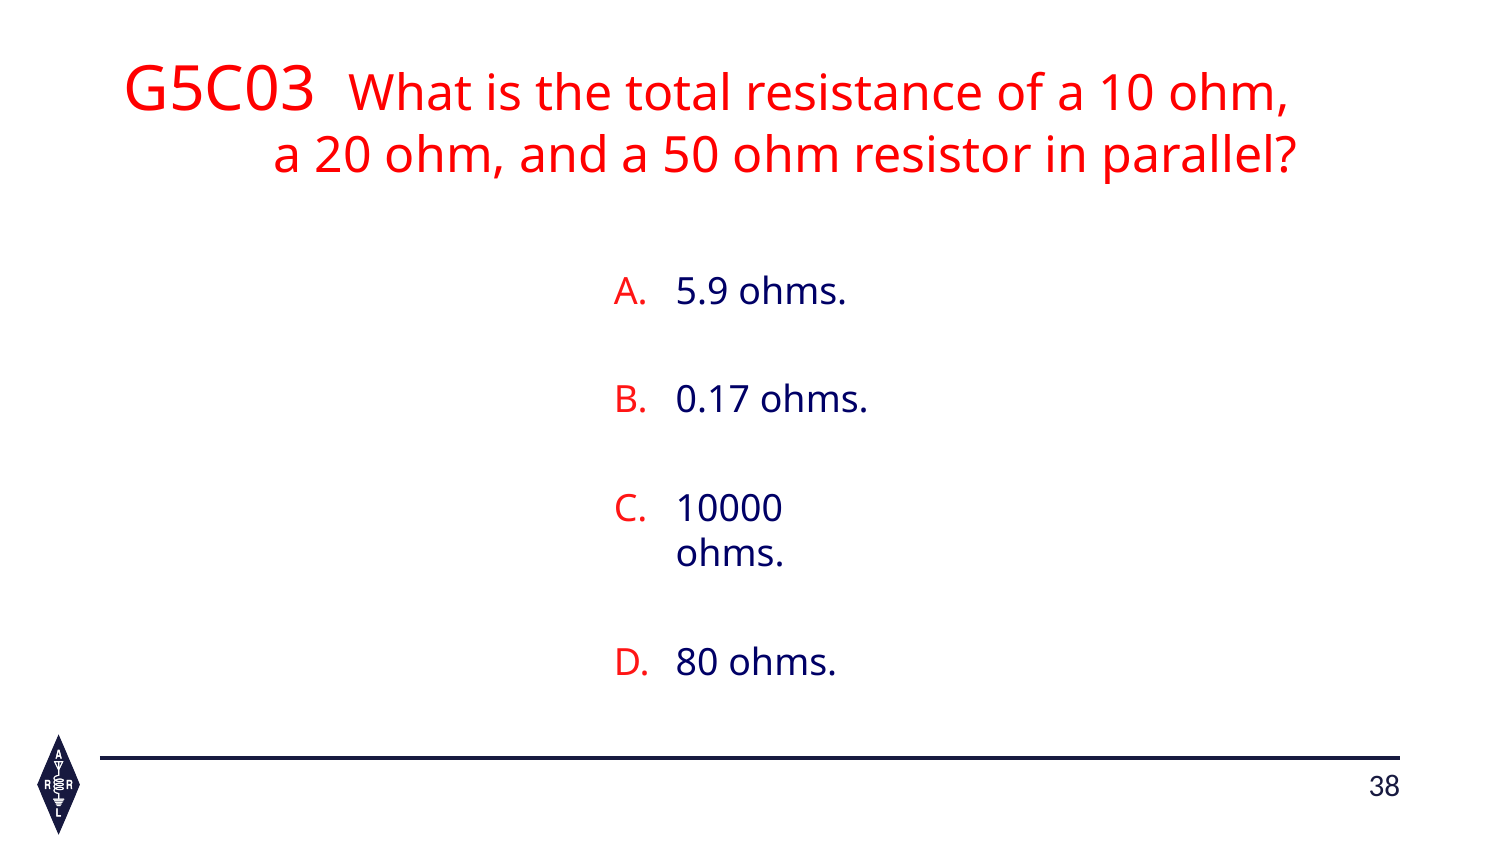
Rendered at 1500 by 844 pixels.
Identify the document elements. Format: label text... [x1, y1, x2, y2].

picture [37, 734, 80, 835]
slide_number 38 [1302, 761, 1400, 807]
